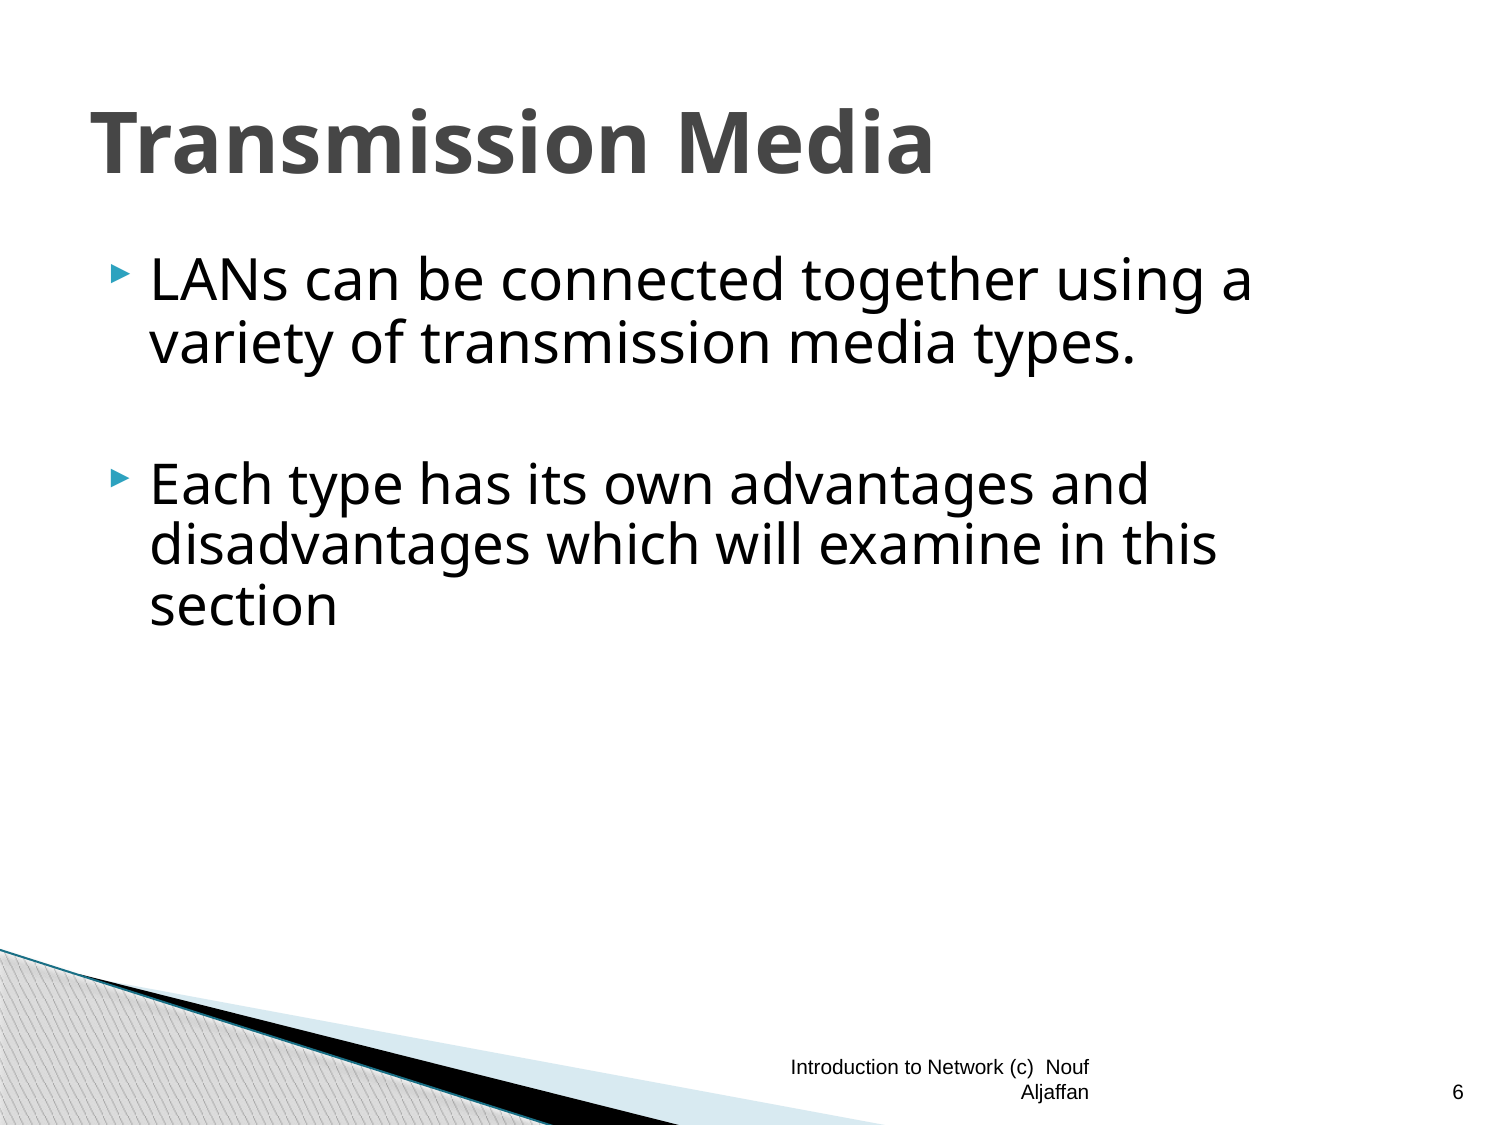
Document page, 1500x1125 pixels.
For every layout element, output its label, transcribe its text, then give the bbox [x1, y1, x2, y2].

slide_number 6 [1418, 1051, 1479, 1112]
title Transmission Media [75, 45, 1425, 233]
list LANs can be connected together using a variety of transmission media types. Each type has its own advantages and disadvantages which will examine in this section [75, 243, 1425, 986]
footer Introduction to Network (c) Nouf Aljaffan [718, 1051, 1105, 1112]
